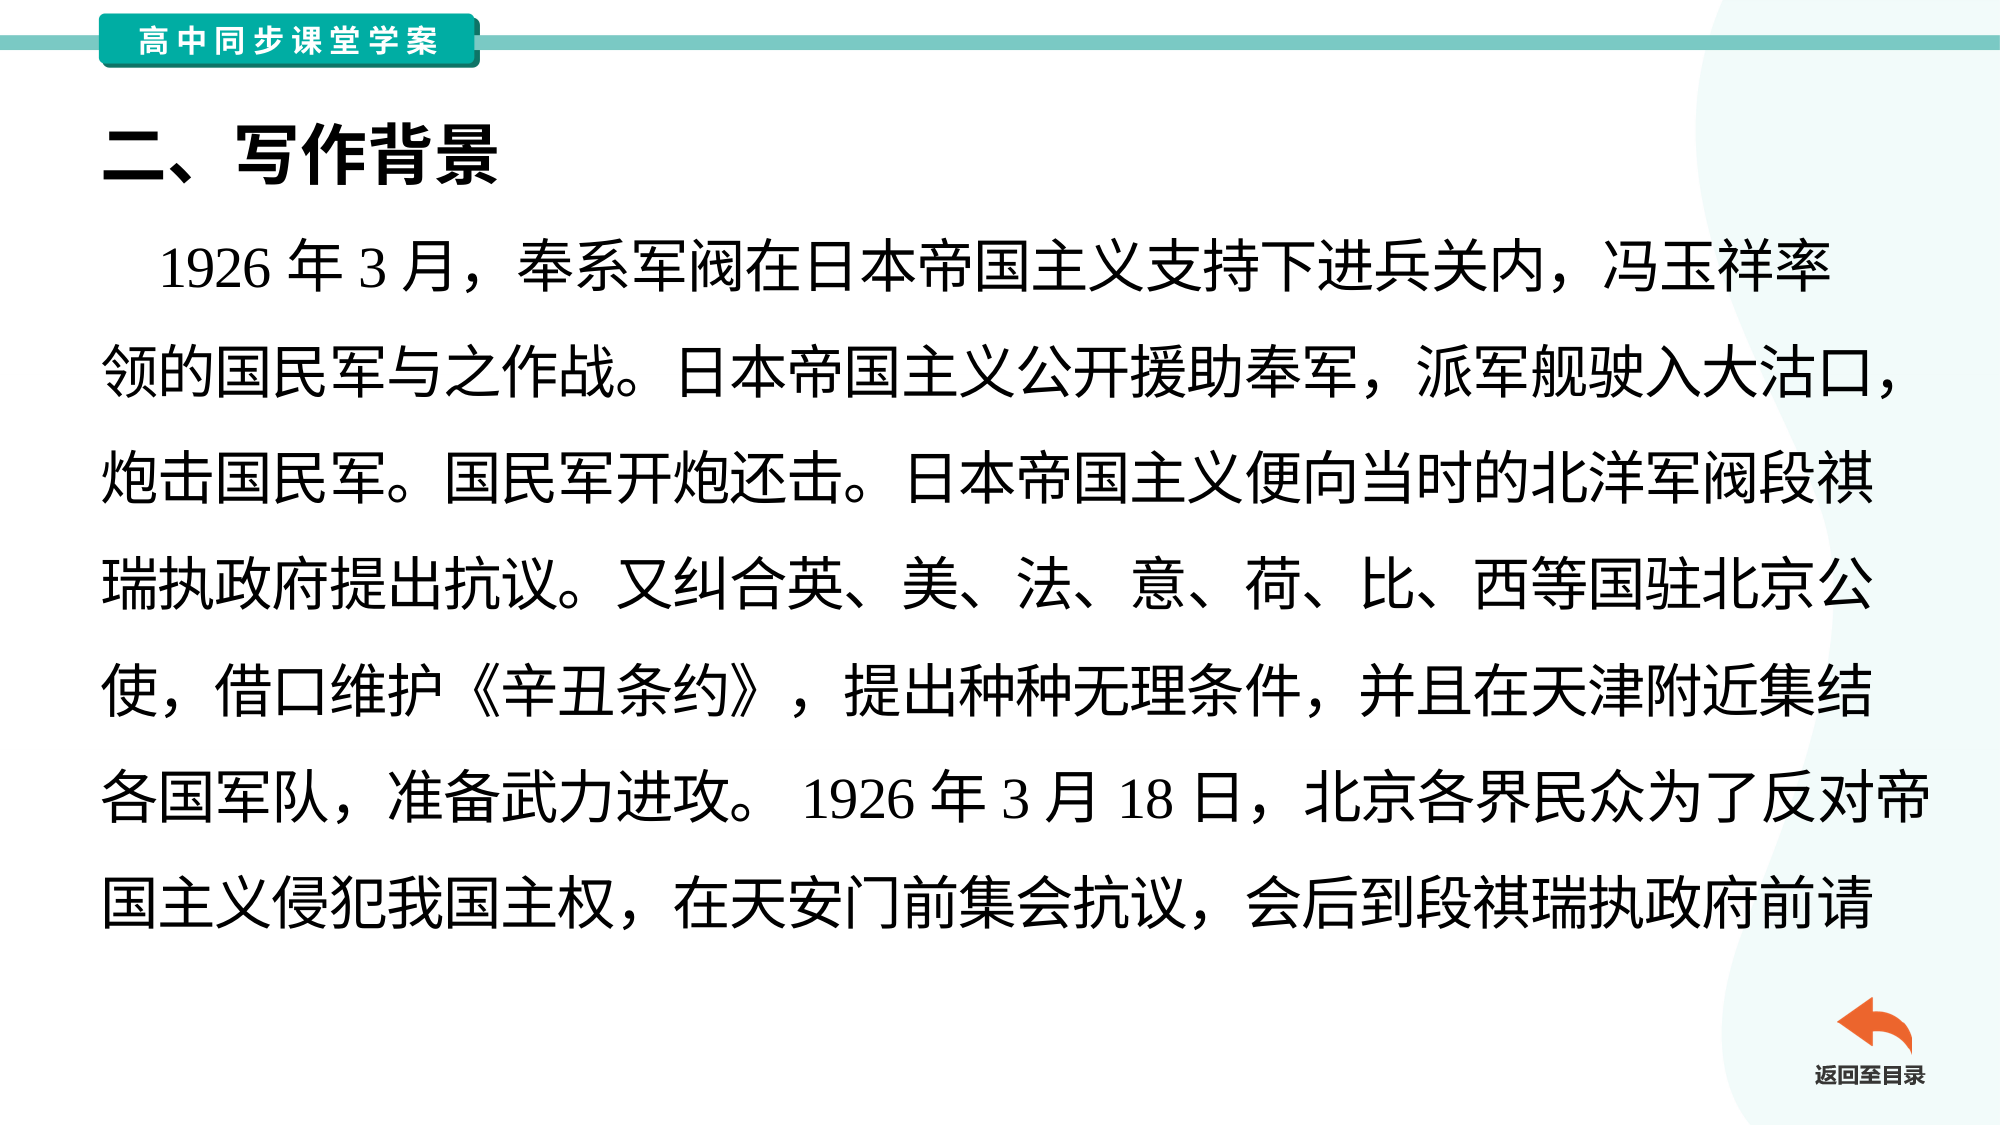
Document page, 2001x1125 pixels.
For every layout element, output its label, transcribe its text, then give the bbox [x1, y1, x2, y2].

text_box 二、写作背景 [100, 76, 1899, 192]
text_box 1926年3月，奉系军阀在日本帝国主义支持下进兵关内，冯玉祥率 领的国民军与之作战。日本帝国主义公开援助奉军，派军舰驶入大沽口， 炮击国民军。国民军开炮还击。日本帝国主义便向当时的北洋军阀段祺 瑞执政府提出抗议。又纠合英、美、法、意、荷、比、西等国驻北京公 使，借口维护《辛丑条约》，提出种种无理条件，并且在天津附近集结 各国军队，准备武力进攻。1926年3月18日，北京各界民众为了反对帝 国主义侵犯我国主权，在天安门前集会抗议，会后到段祺瑞执政府前请 [100, 192, 1899, 937]
picture [0, 0, 2000, 1125]
